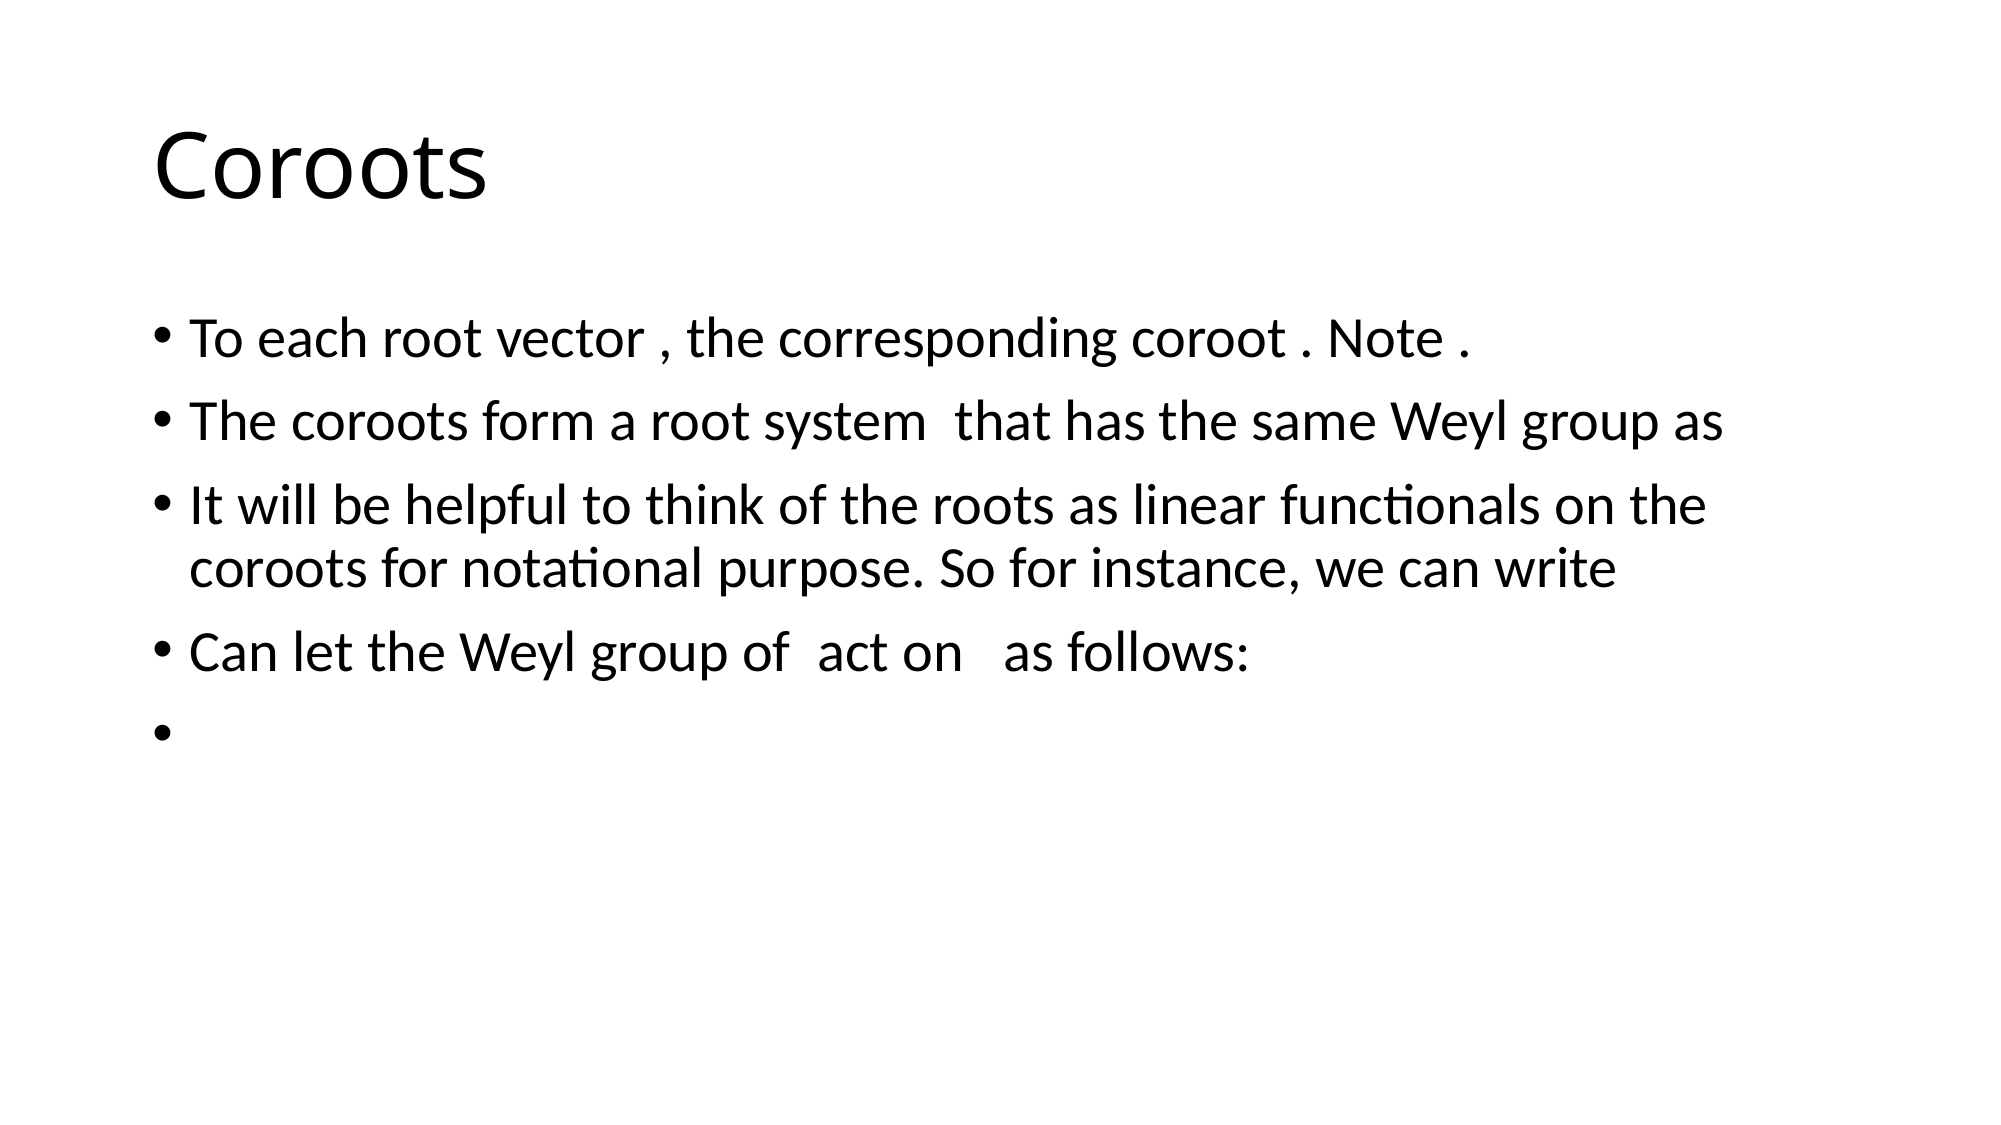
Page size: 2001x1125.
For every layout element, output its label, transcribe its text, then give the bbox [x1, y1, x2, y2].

title Coroots [137, 59, 1863, 278]
